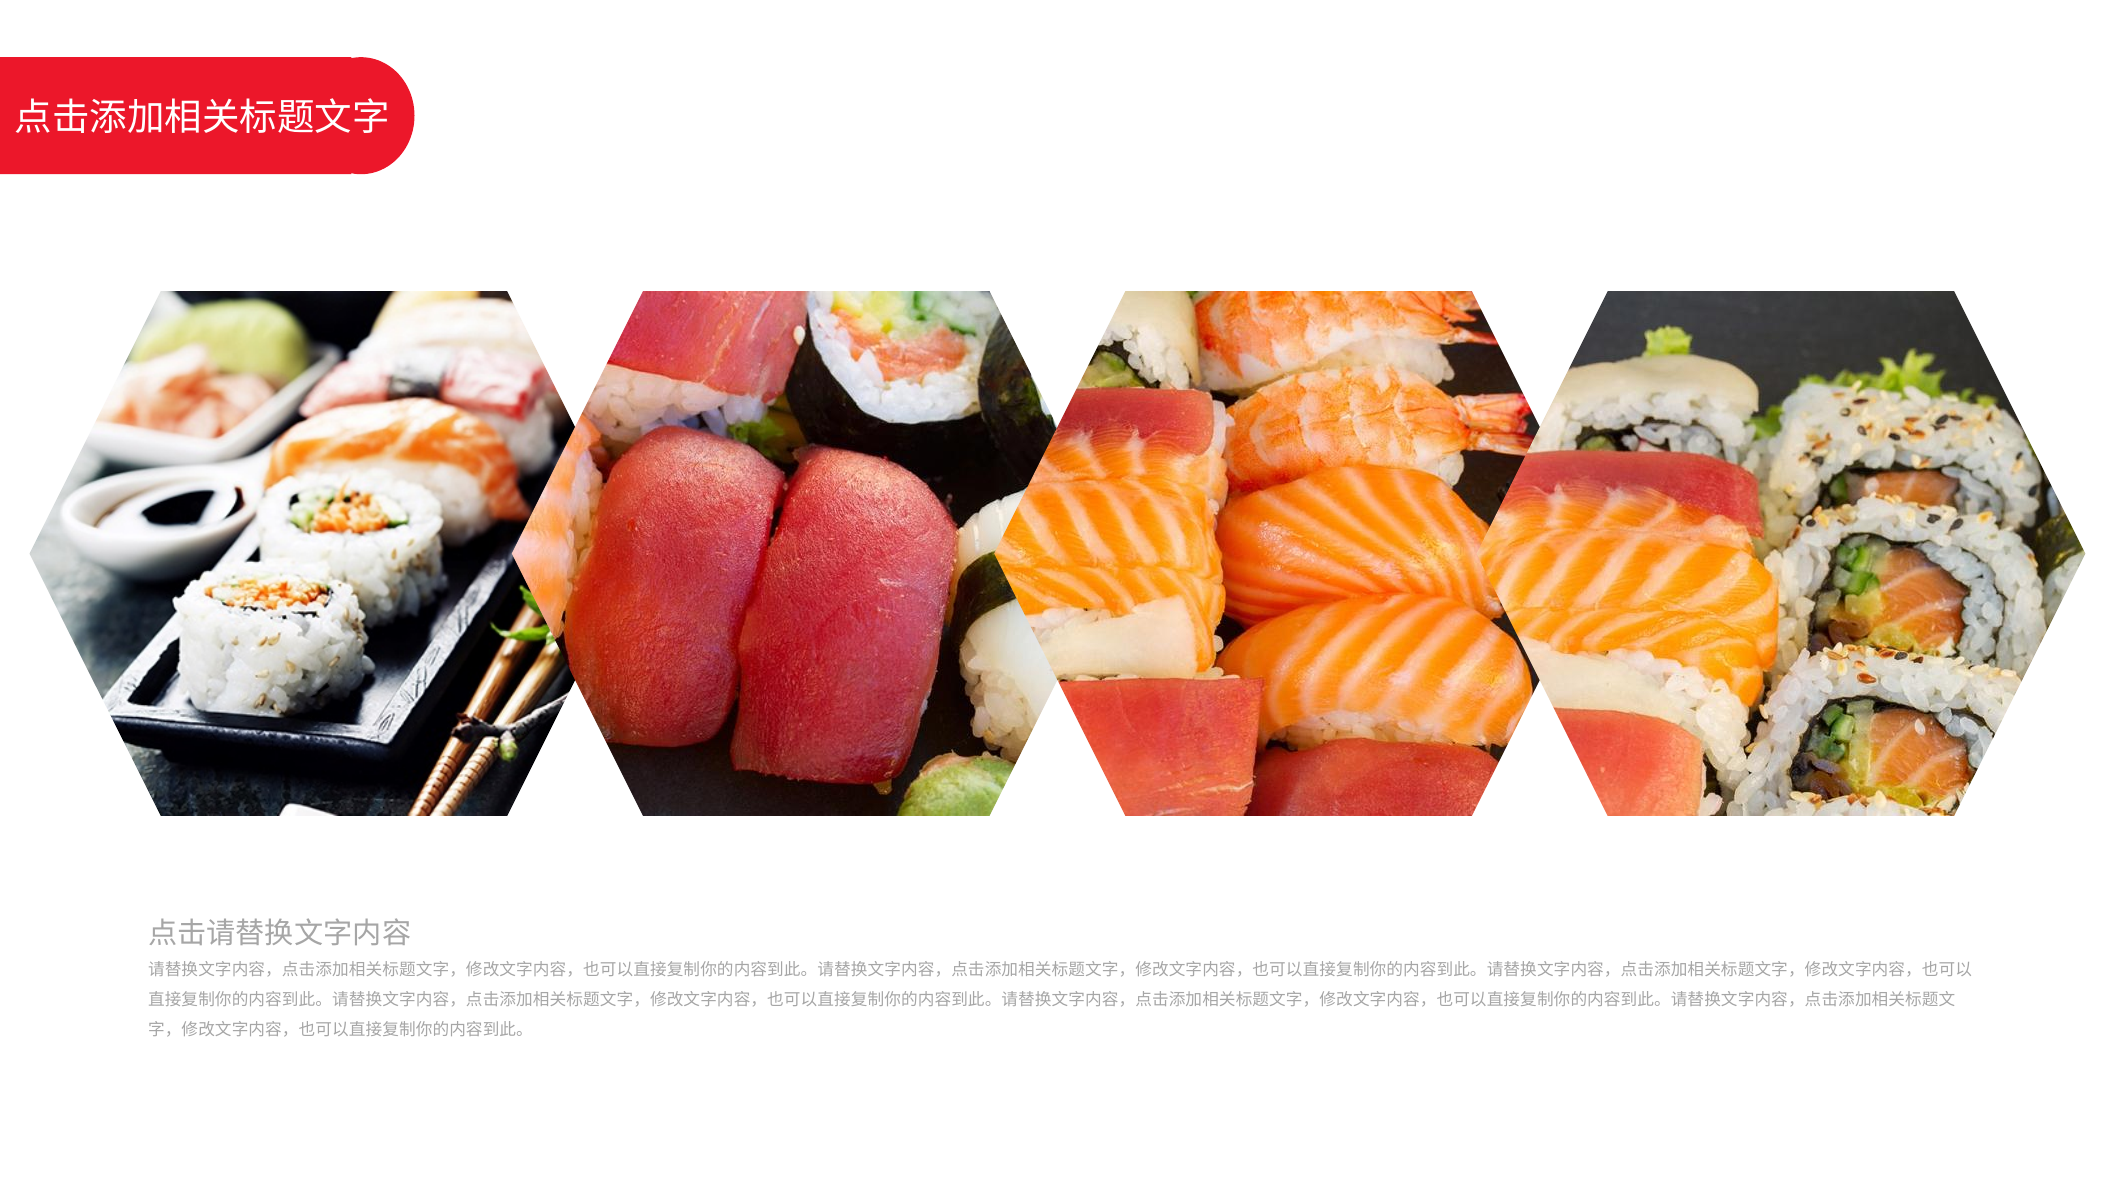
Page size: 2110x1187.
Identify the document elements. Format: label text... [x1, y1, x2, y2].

text_box 点击添加相关标题文字 [0, 85, 415, 146]
text_box [1475, 290, 2087, 817]
text_box [510, 290, 1057, 817]
text_box [28, 290, 575, 817]
text_box [993, 290, 1540, 817]
text_box 点击请替换文字内容 请替换文字内容，点击添加相关标题文字，修改文字内容，也可以直接复制你的内容到此。请替换文字内容，点击添加相关标题文字，修改文字内容，也可以直接复制你的内容到此。请替换文字内容，点击添加相关标题文字，修改文字内容，也可以直接复制你的内容到此。请替换文字内容，点击添加相关标题文字，修改文字内容，也可以直接复制你的内容到此。请替换文字内容，点击添加相关标题文字，修改文字内容，也可以直接复制你的内容到此。请替换文字内容，点击添加相关标题文字，修改文字内容，也可以直接复制你的内容到此。 [133, 889, 1993, 1047]
